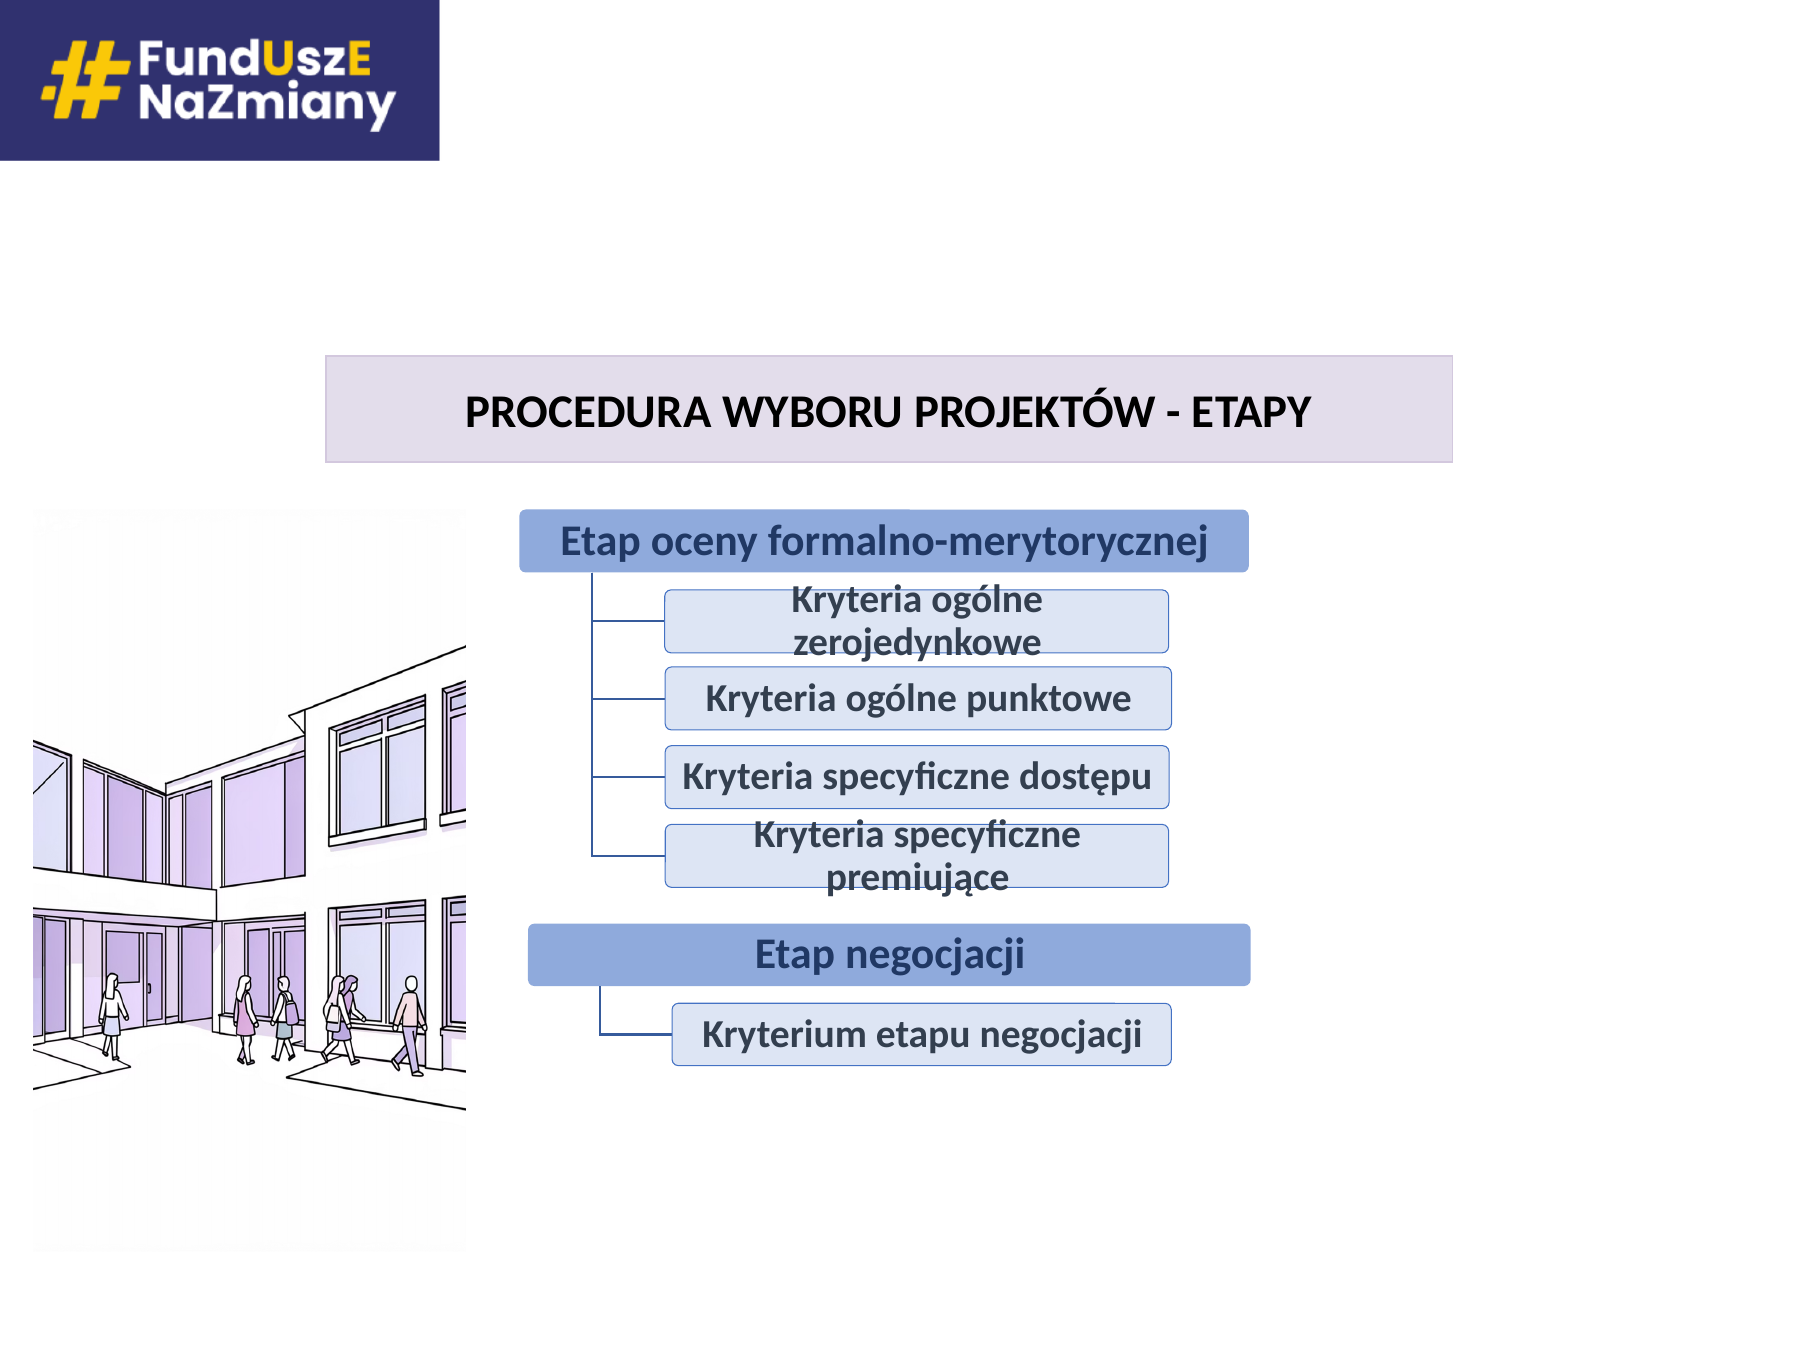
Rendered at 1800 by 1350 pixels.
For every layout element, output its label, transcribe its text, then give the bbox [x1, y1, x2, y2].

picture [0, 0, 443, 162]
picture [33, 509, 466, 1252]
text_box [527, 876, 1251, 1111]
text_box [466, 509, 1453, 888]
text_box PROCEDURA WYBORU PROJEKTÓW - ETAPY [325, 355, 1453, 463]
